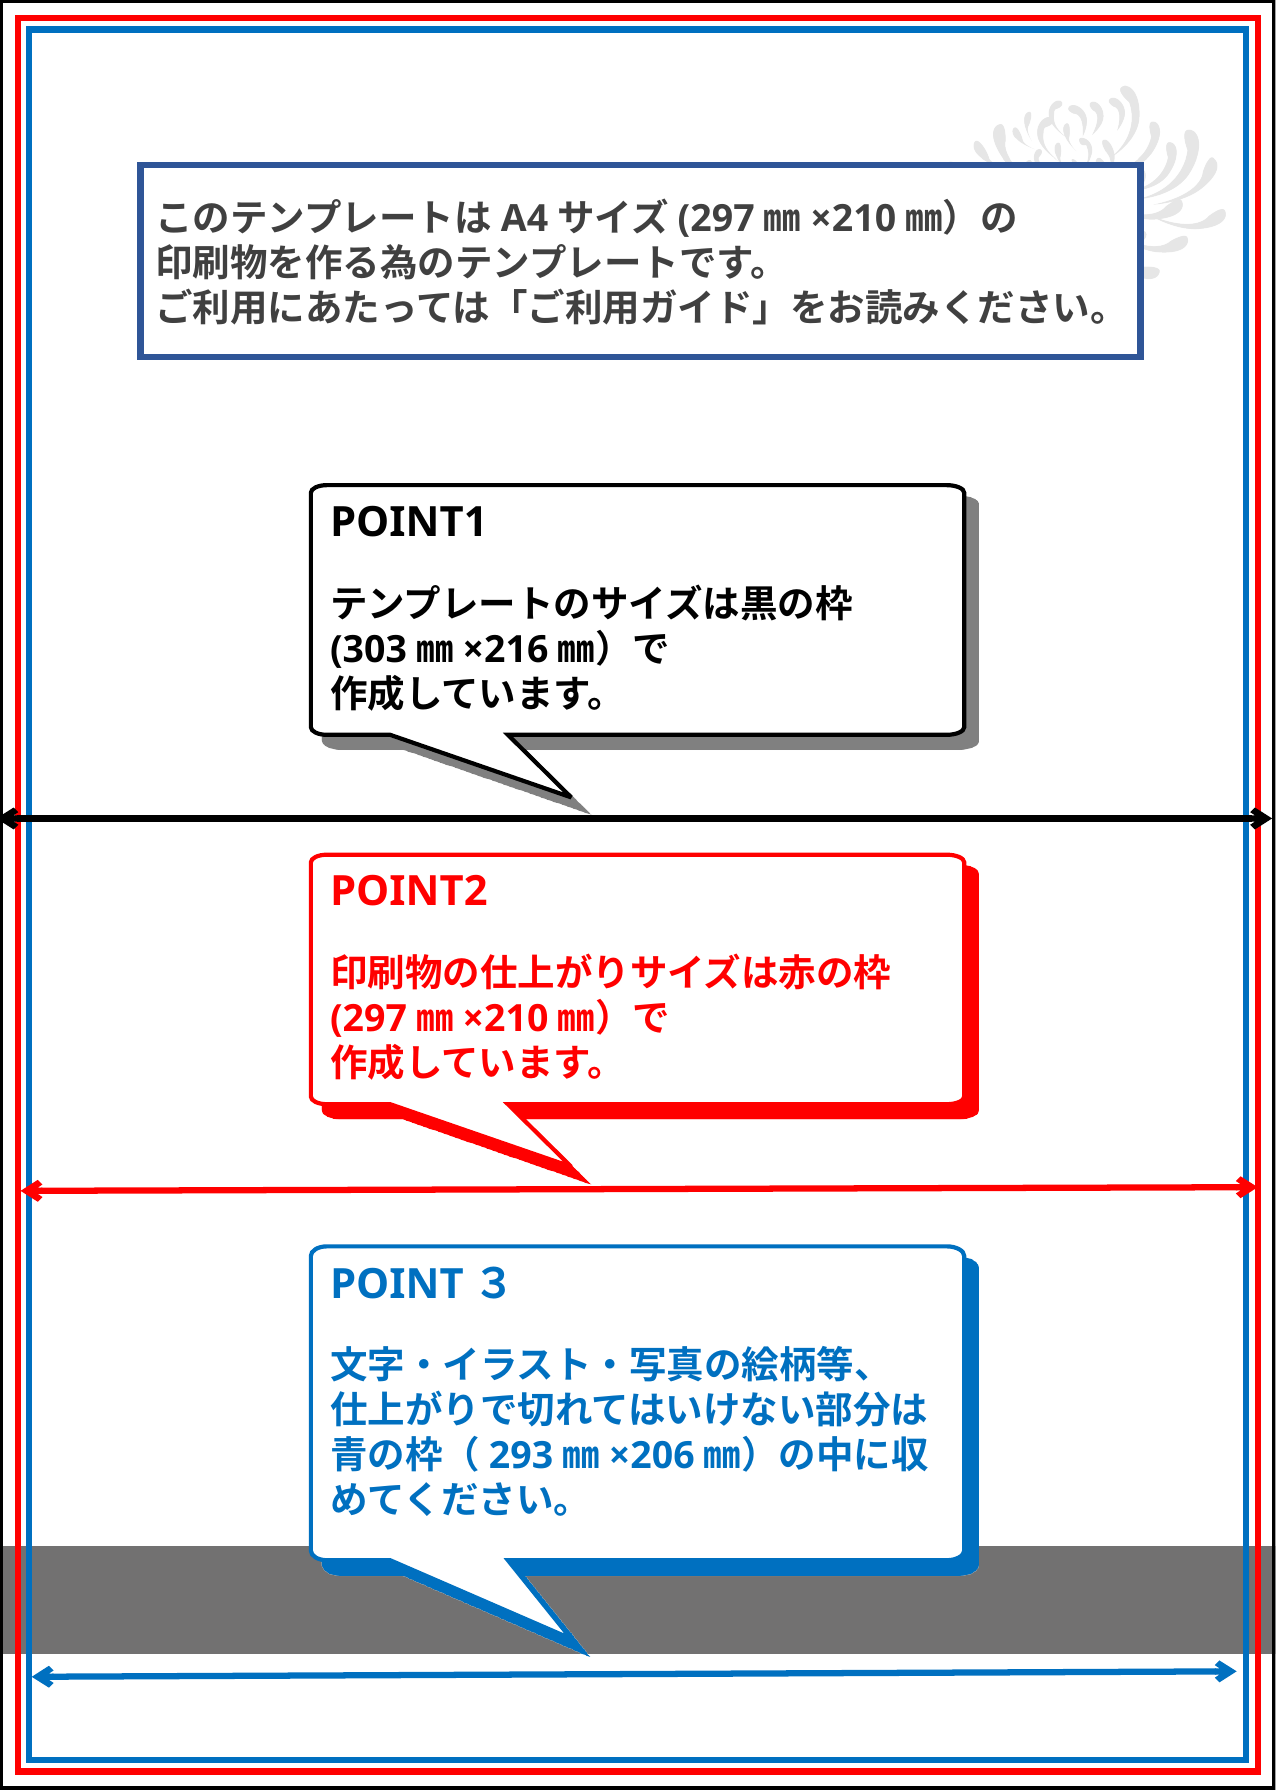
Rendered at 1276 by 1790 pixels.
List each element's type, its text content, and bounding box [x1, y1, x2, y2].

text_box [17, 822, 1259, 1773]
text_box [0, 0, 1276, 1790]
text_box このテンプレートはA4サイズ(297㎜×210㎜）の 印刷物を作る為のテンプレートです。 ご利用にあたっては「ご利用ガイド」をお読みください。 [140, 164, 1142, 358]
text_box [28, 1191, 1247, 1761]
text_box POINT1 テンプレートのサイズは黒の枠 (303㎜×216㎜）で 作成しています。 [310, 485, 965, 798]
text_box [17, 17, 1259, 815]
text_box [31, 1671, 1237, 1677]
text_box POINT３ 文字・イラスト・写真の絵柄等、 仕上がりで切れてはいけない部分は 青の枠（293㎜×206㎜）の中に収めてください。 [310, 1246, 965, 1639]
text_box [28, 822, 1247, 1187]
text_box POINT2 印刷物の仕上がりサイズは赤の枠(297㎜×210㎜）で 作成しています。 [310, 854, 965, 1167]
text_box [20, 1187, 1258, 1191]
text_box [28, 28, 1247, 815]
